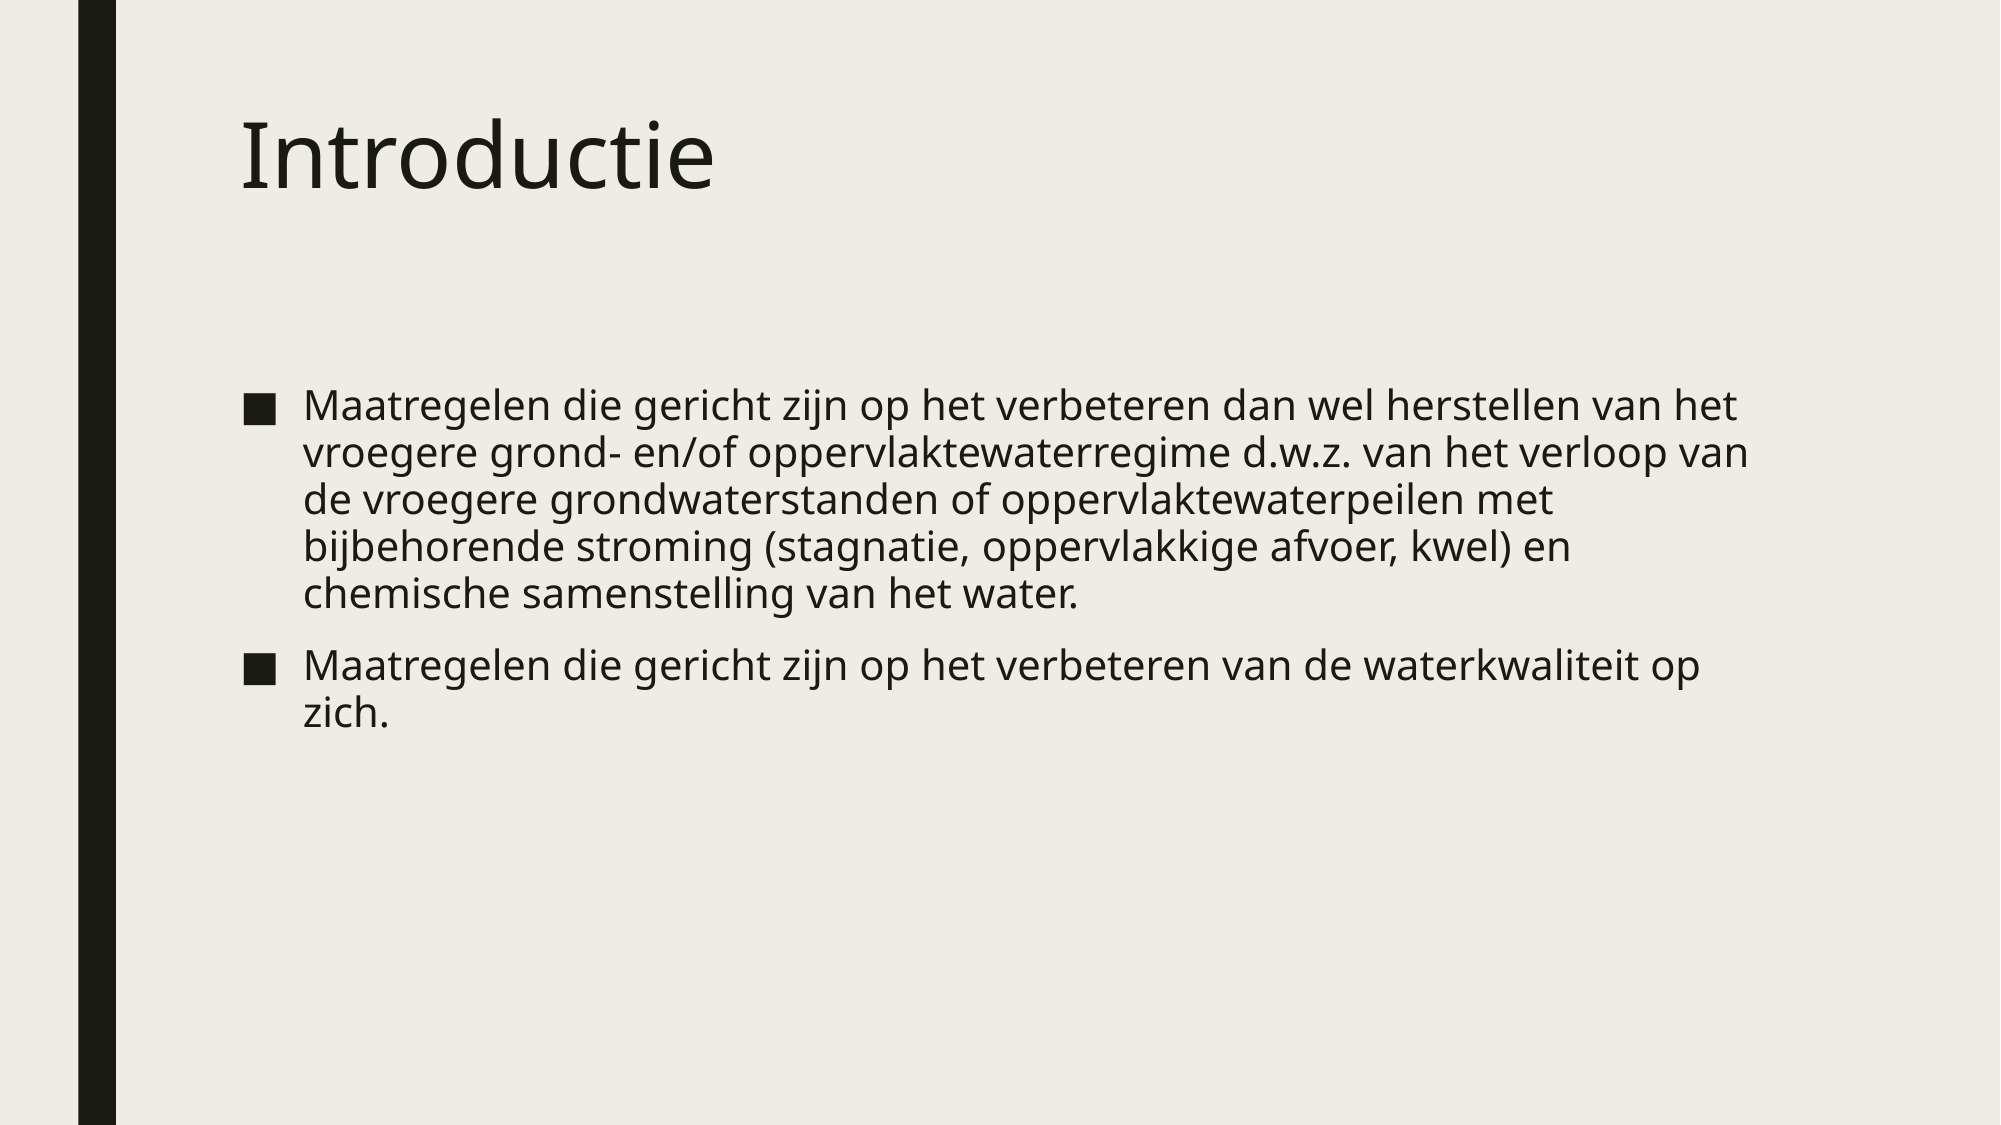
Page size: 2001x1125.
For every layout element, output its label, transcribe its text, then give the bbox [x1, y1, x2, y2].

title Introductie [225, 102, 1800, 347]
list Maatregelen die gericht zijn op het verbeteren dan wel herstellen van het vroegere grond- en/of oppervlaktewaterregime d.w.z. van het verloop van de vroegere grondwaterstanden of oppervlaktewaterpeilen met bijbehorende stroming (stagnatie, oppervlakkige afvoer, kwel) en chemische samenstelling van het water. Maatregelen die gericht zijn op het verbeteren van de waterkwaliteit op zich. [225, 375, 1800, 963]
